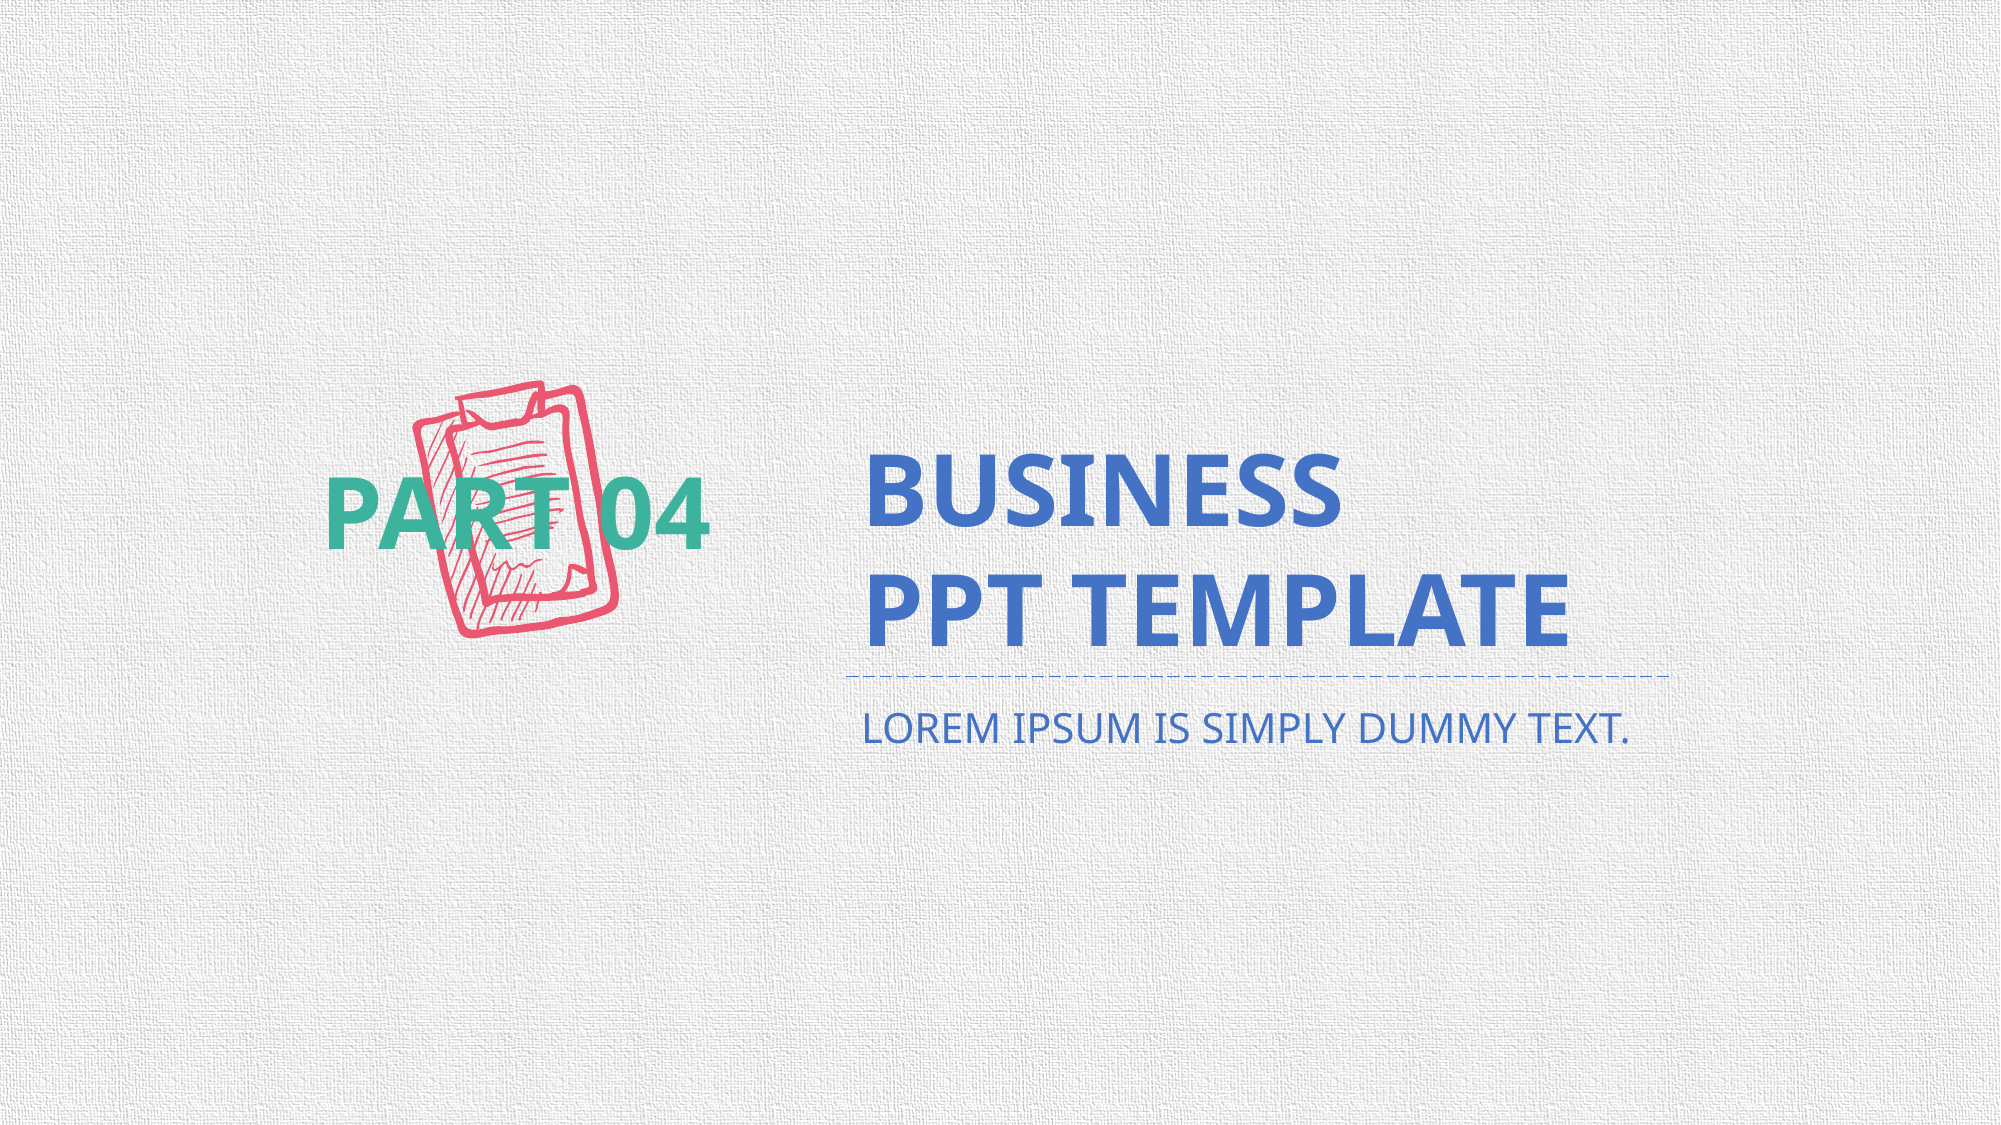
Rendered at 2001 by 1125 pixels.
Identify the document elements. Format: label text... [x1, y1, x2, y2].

picture [0, 0, 2001, 1125]
text_box PART 04 [282, 442, 411, 577]
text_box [411, 380, 622, 641]
text_box PART 04 [622, 442, 750, 577]
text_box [846, 419, 1717, 756]
